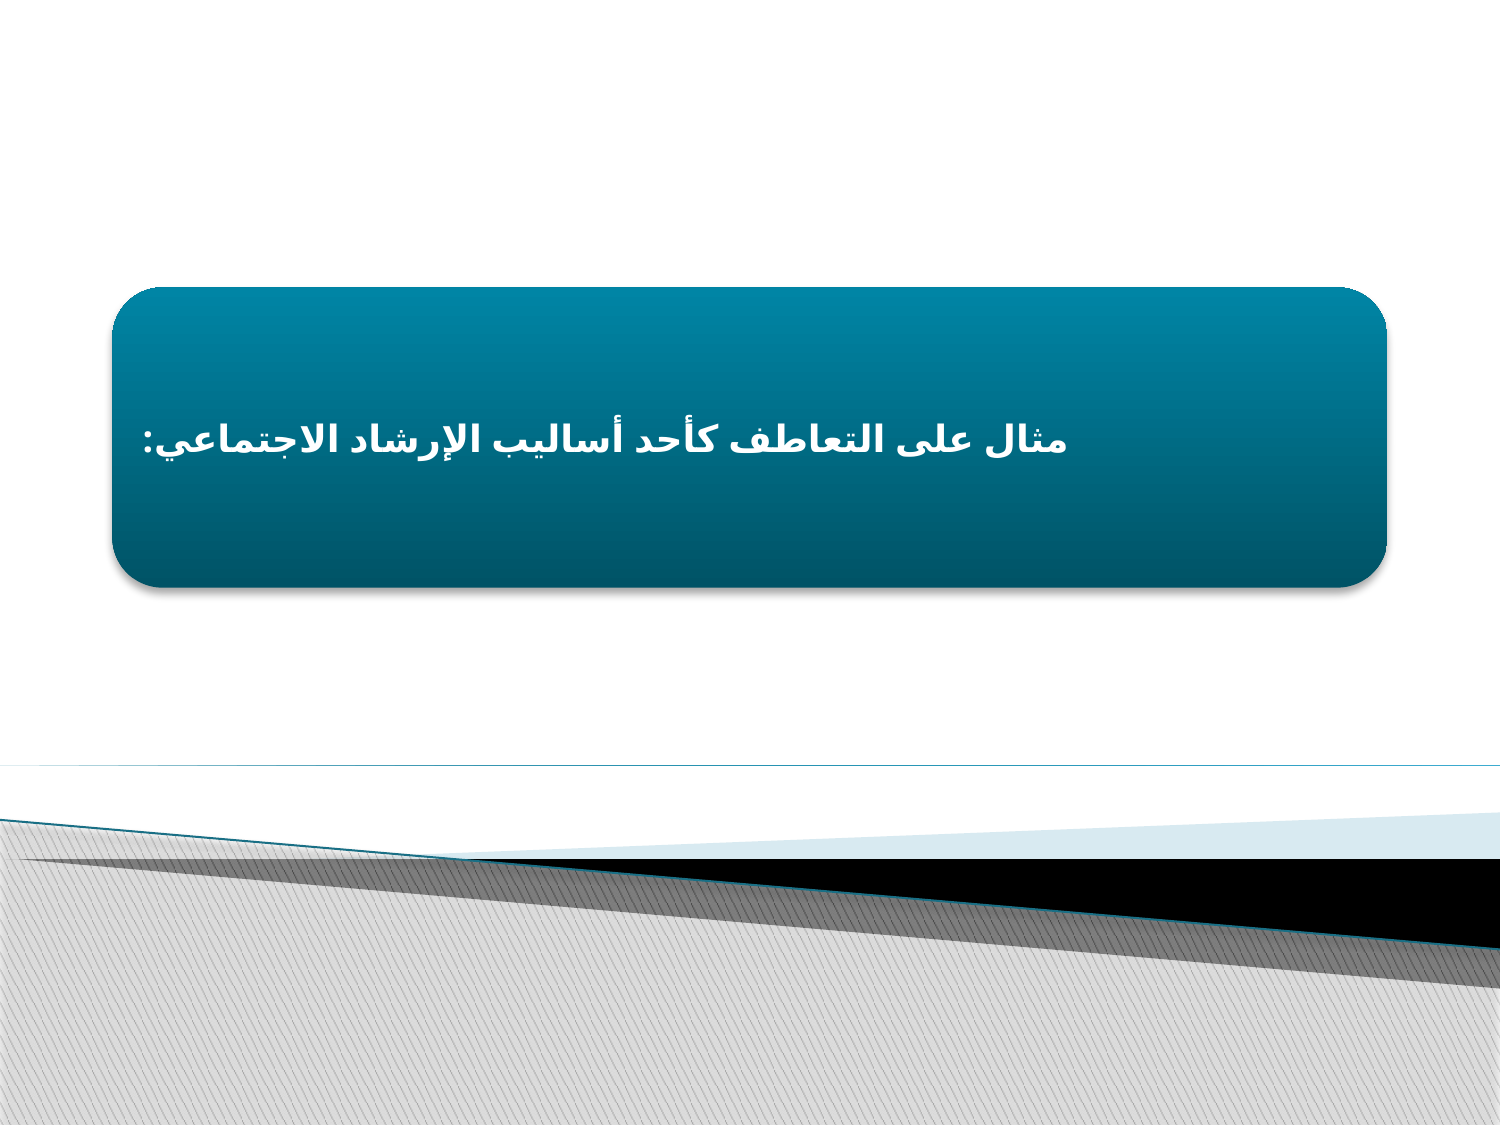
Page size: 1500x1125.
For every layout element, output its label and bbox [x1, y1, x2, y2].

text_box [112, 287, 1388, 588]
picture [5, 859, 1500, 989]
